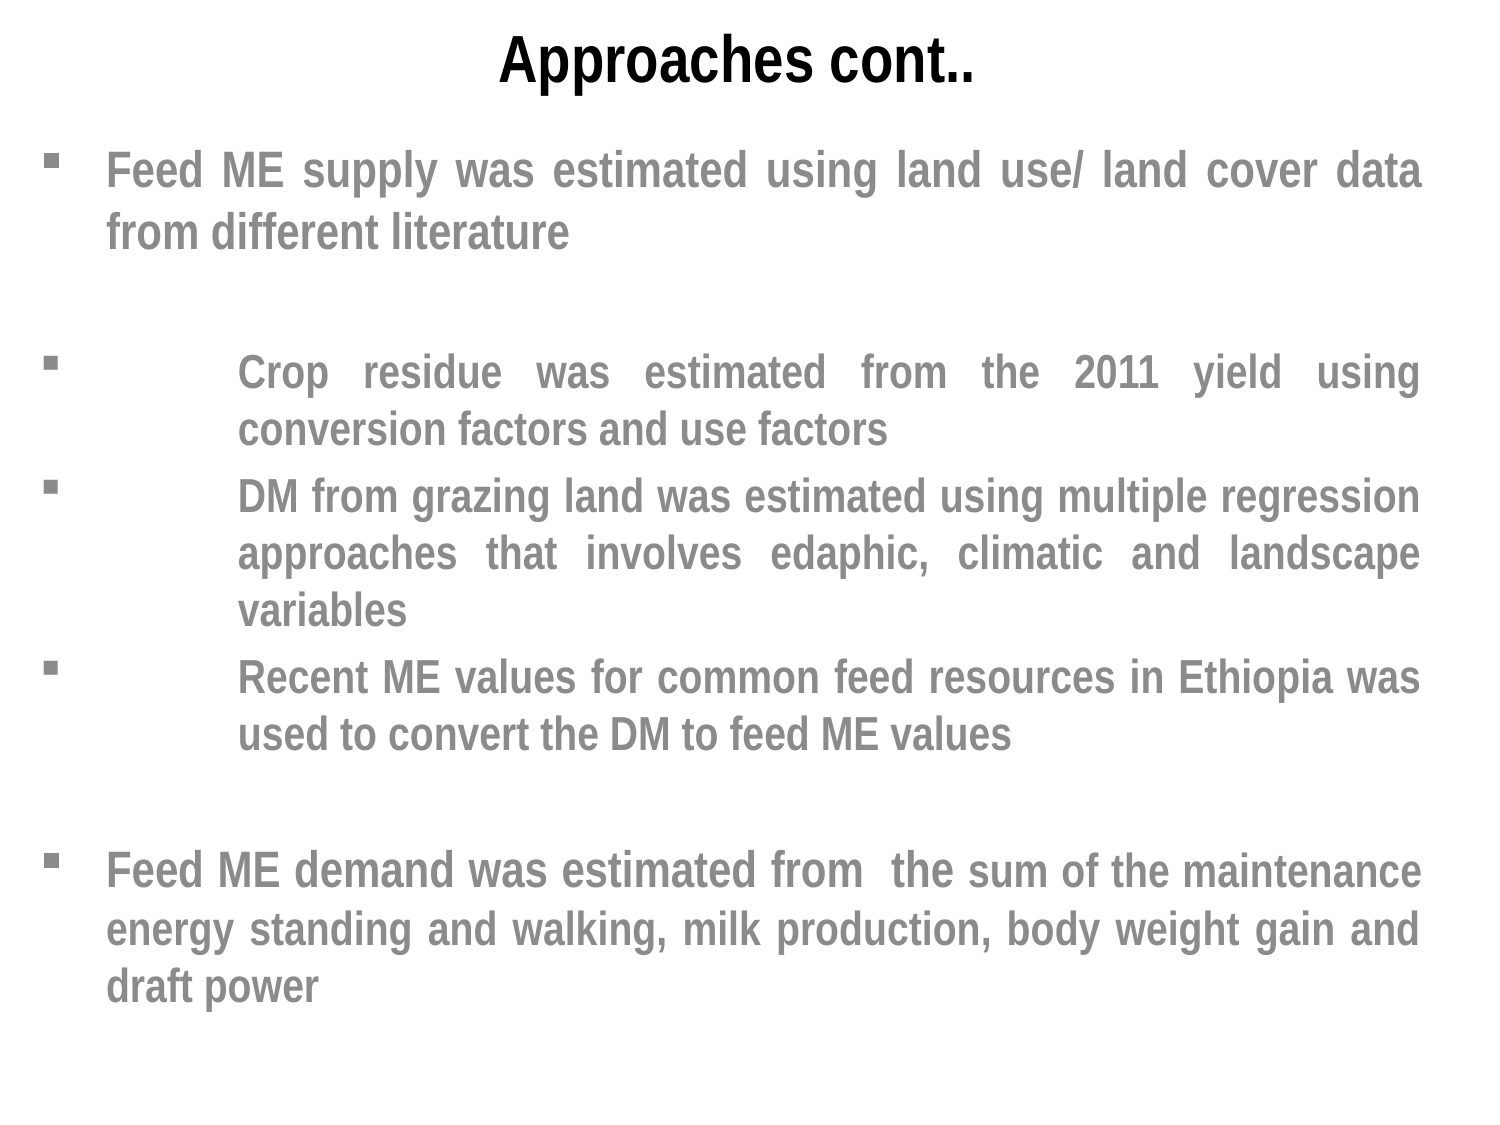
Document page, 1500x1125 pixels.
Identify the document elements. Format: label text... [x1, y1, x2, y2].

title Approaches cont.. [99, 0, 1375, 112]
subtitle Feed ME supply was estimated using land use/ land cover data from different literature Crop residue was estimated from the 2011 yield using conversion factors and use factors DM from grazing land was estimated using multiple regression approaches that involves edaphic, climatic and landscape variables Recent ME values for common feed resources in Ethiopia was used to convert the DM to feed ME values Feed ME demand was estimated from the sum of the maintenance energy standing and walking, milk production, body weight gain and draft power [24, 112, 1438, 1100]
